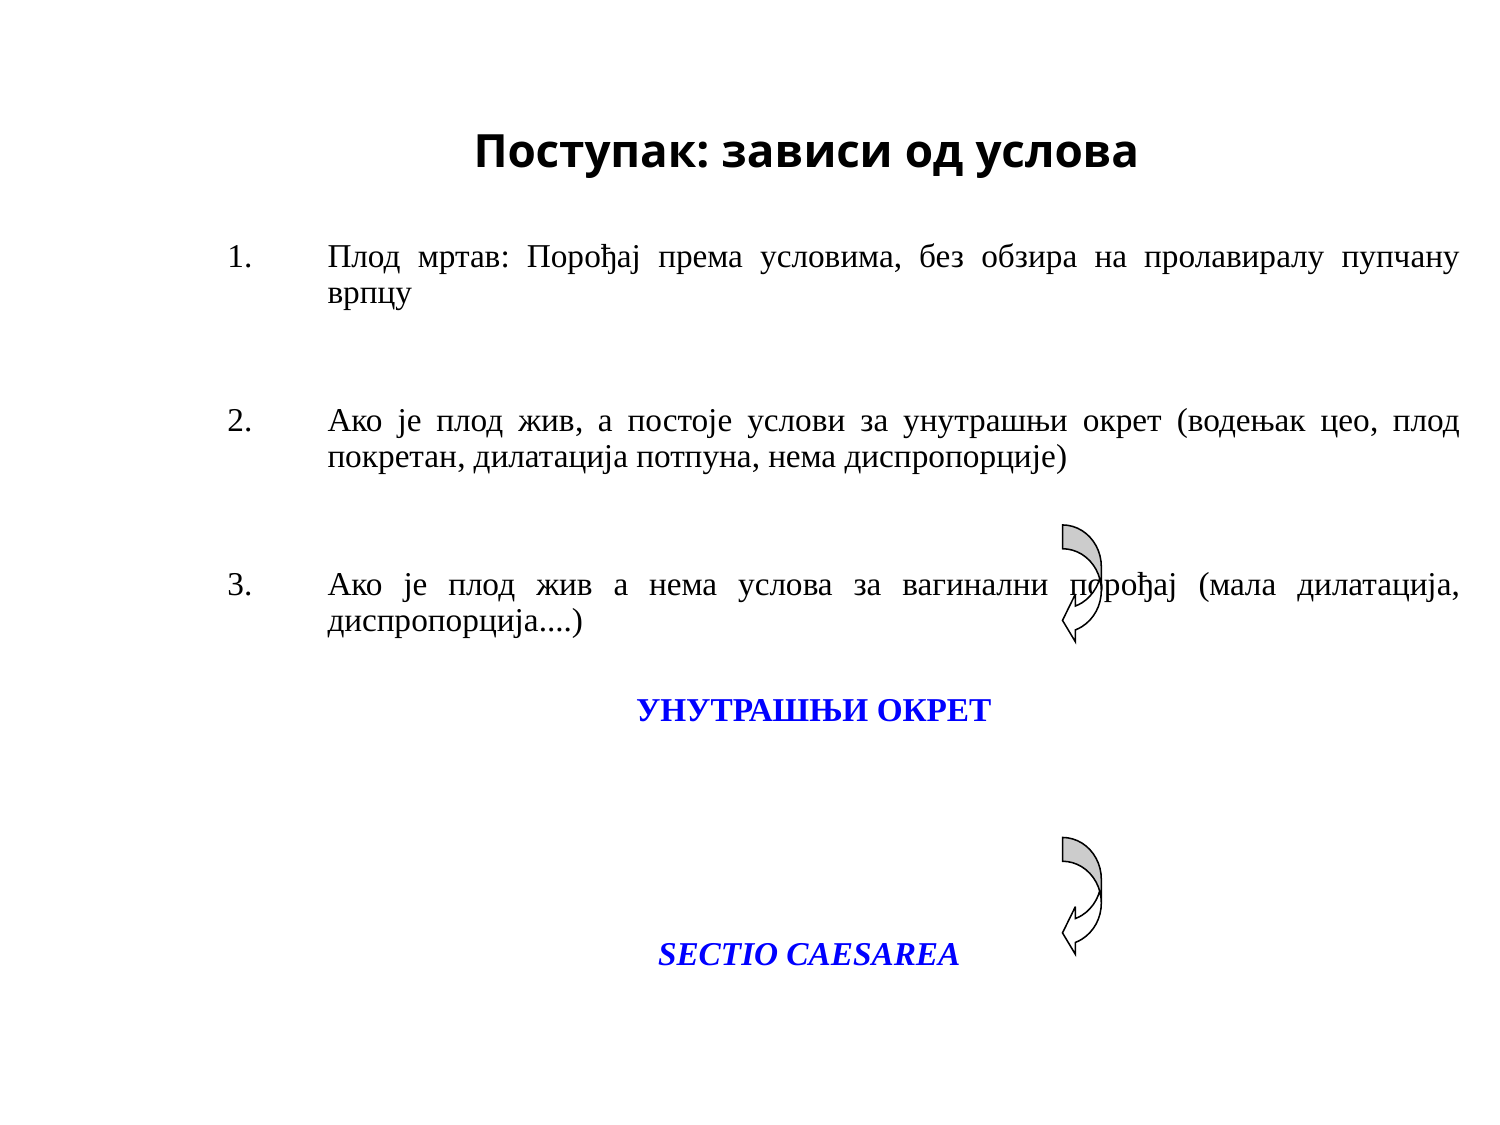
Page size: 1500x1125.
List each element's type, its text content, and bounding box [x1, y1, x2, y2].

text_box [1062, 837, 1102, 955]
text_box УНУТРАШЊИ ОКРЕТ [137, 680, 1490, 764]
text_box SECTIO CAESAREA [137, 924, 1490, 988]
list Плод мртав: Порођај према условима, без обзира на пролавиралу пупчану врпцу Ако је плод жив, а постоје услови за унутрашњи окрет (водењак цео, плод покретан, дилатација потпуна, нема диспропорције) Ако је плод жив а нема услова за вагинални порођај (мала дилатација, диспропорција....) [212, 231, 1475, 613]
text_box [1062, 524, 1102, 642]
title Поступак: зависи од услова [142, 90, 1482, 209]
